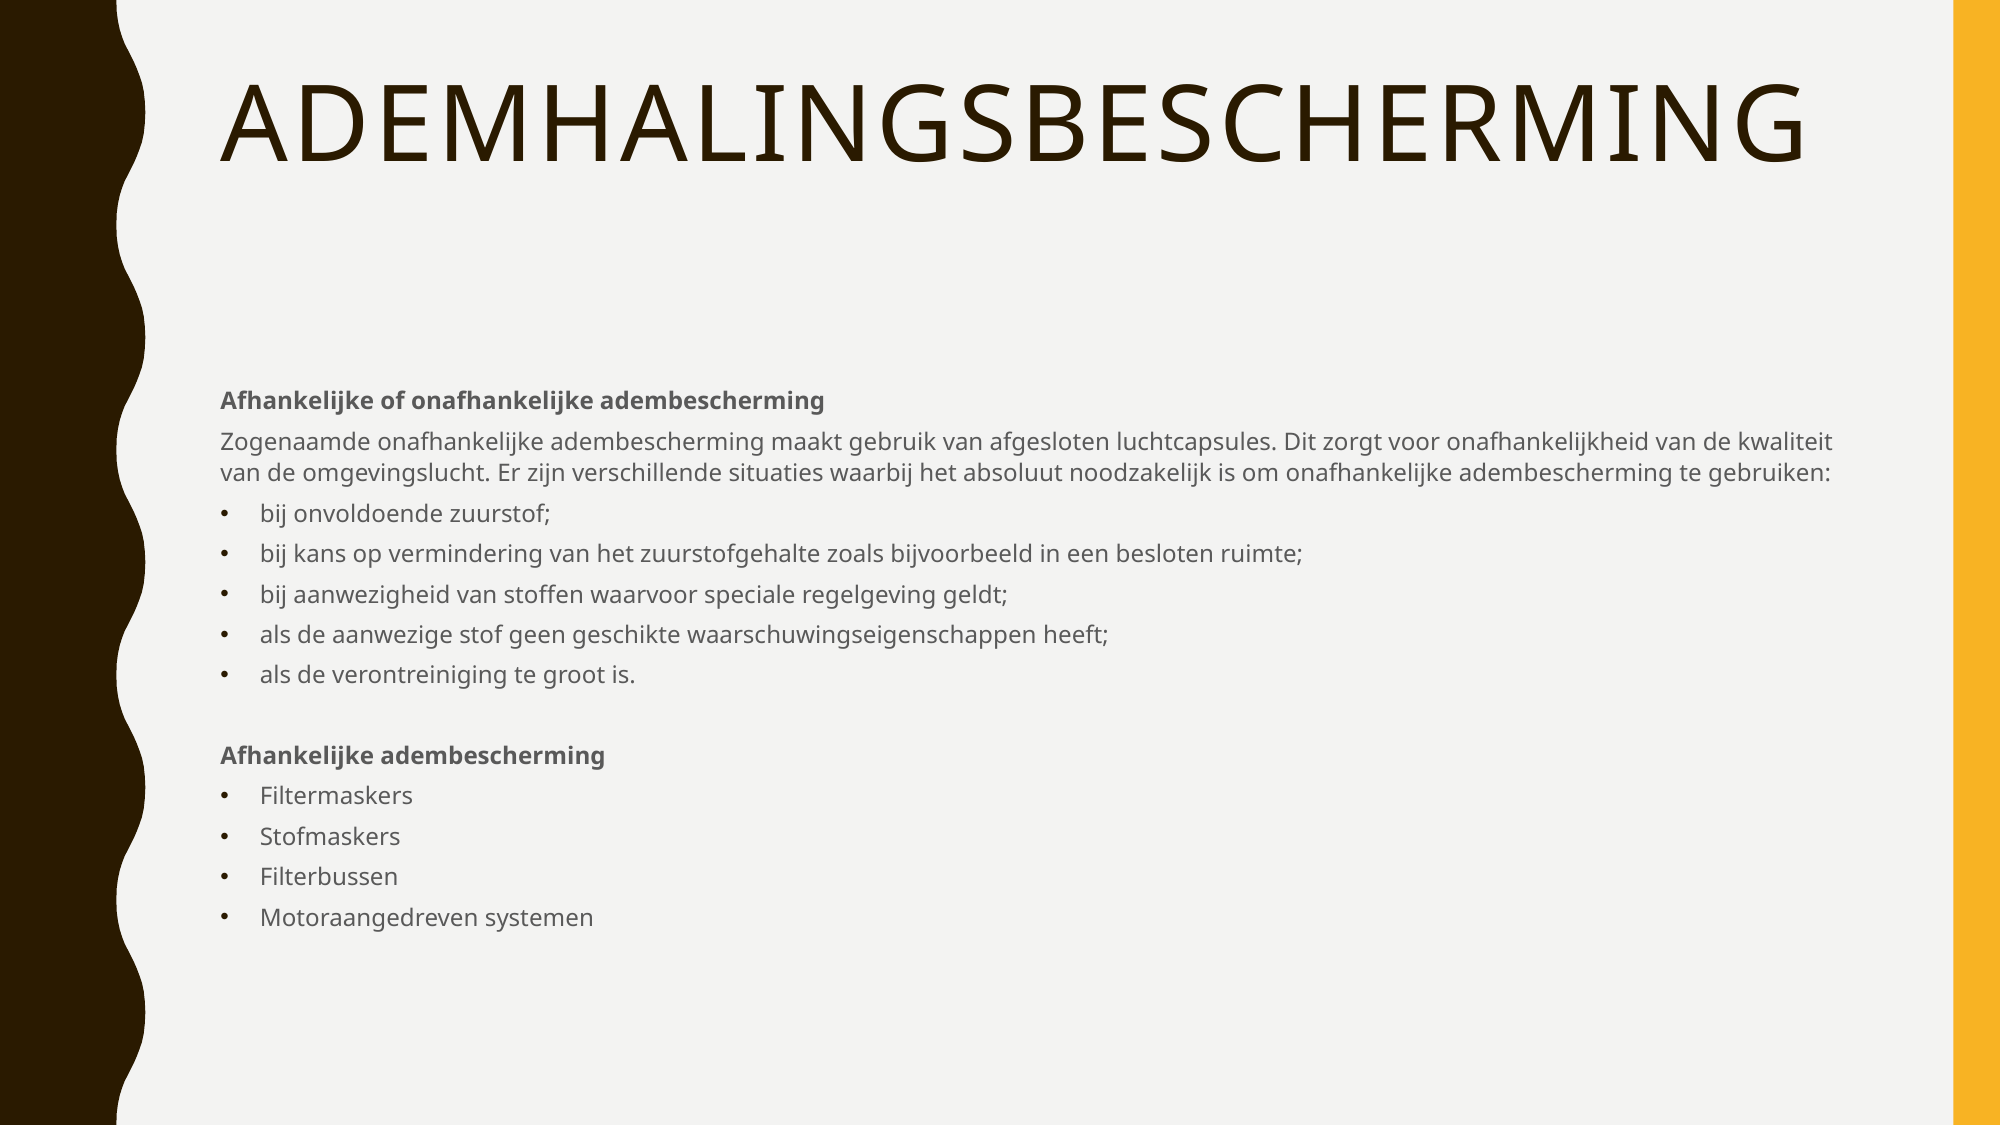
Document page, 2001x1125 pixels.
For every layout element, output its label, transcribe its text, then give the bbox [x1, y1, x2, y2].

title Ademhalingsbescherming [205, 62, 1875, 308]
list Afhankelijke of onafhankelijke adembescherming Zogenaamde onafhankelijke adembescherming maakt gebruik van afgesloten luchtcapsules. Dit zorgt voor onafhankelijkheid van de kwaliteit van de omgevingslucht. Er zijn verschillende situaties waarbij het absoluut noodzakelijk is om onafhankelijke adembescherming te gebruiken: bij onvoldoende zuurstof; bij kans op vermindering van het zuurstofgehalte zoals bijvoorbeeld in een besloten ruimte; bij aanwezigheid van stoffen waarvoor speciale regelgeving geldt; als de aanwezige stof geen geschikte waarschuwingseigenschappen heeft; als de verontreiniging te groot is. Afhankelijke adembescherming Filtermaskers Stofmaskers Filterbussen Motoraangedreven systemen [205, 375, 1875, 965]
